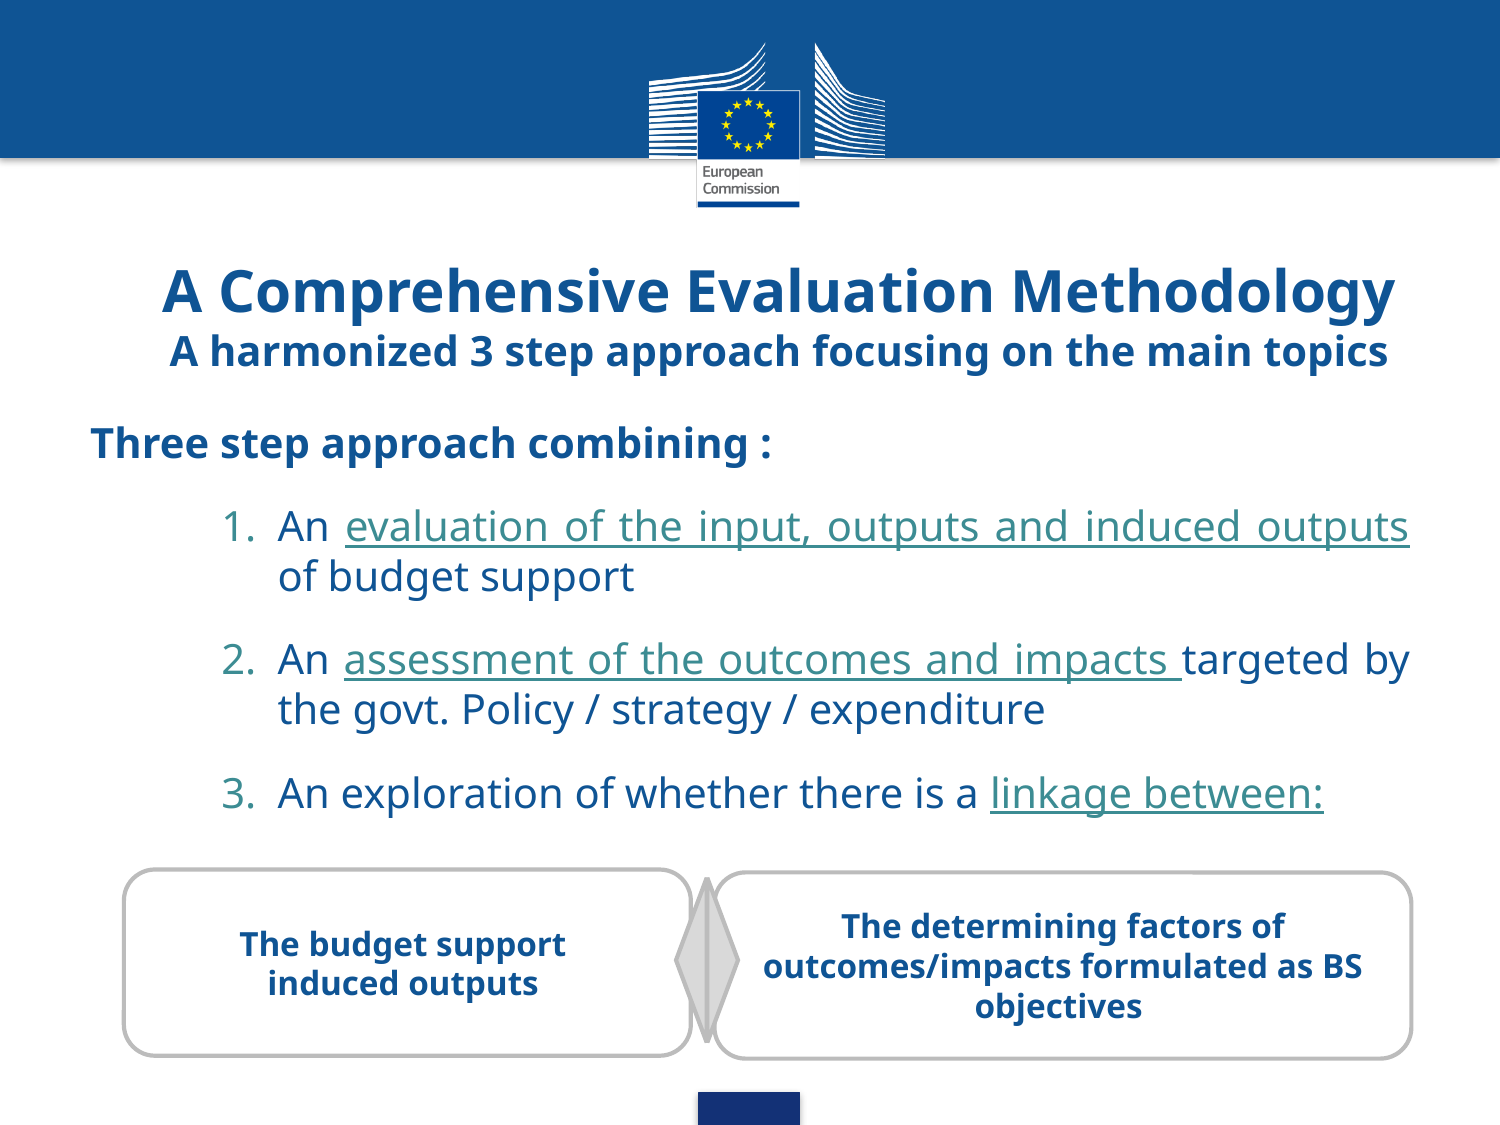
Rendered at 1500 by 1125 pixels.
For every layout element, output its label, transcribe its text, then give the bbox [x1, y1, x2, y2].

text_box [676, 877, 707, 1043]
text_box The determining factors of outcomes/impacts formulated as BS objectives [712, 870, 1414, 1061]
list Three step approach combining : An evaluation of the input, outputs and induced outputs of budget support An assessment of the outcomes and impacts targeted by the govt. Policy / strategy / expenditure An exploration of whether there is a linkage between: [74, 408, 1426, 1071]
text_box The budget support induced outputs [121, 867, 693, 1058]
title A Comprehensive Evaluation Methodology A harmonized 3 step approach focusing on the main topics [0, 219, 1500, 410]
text_box [707, 877, 739, 1043]
picture [649, 42, 885, 208]
